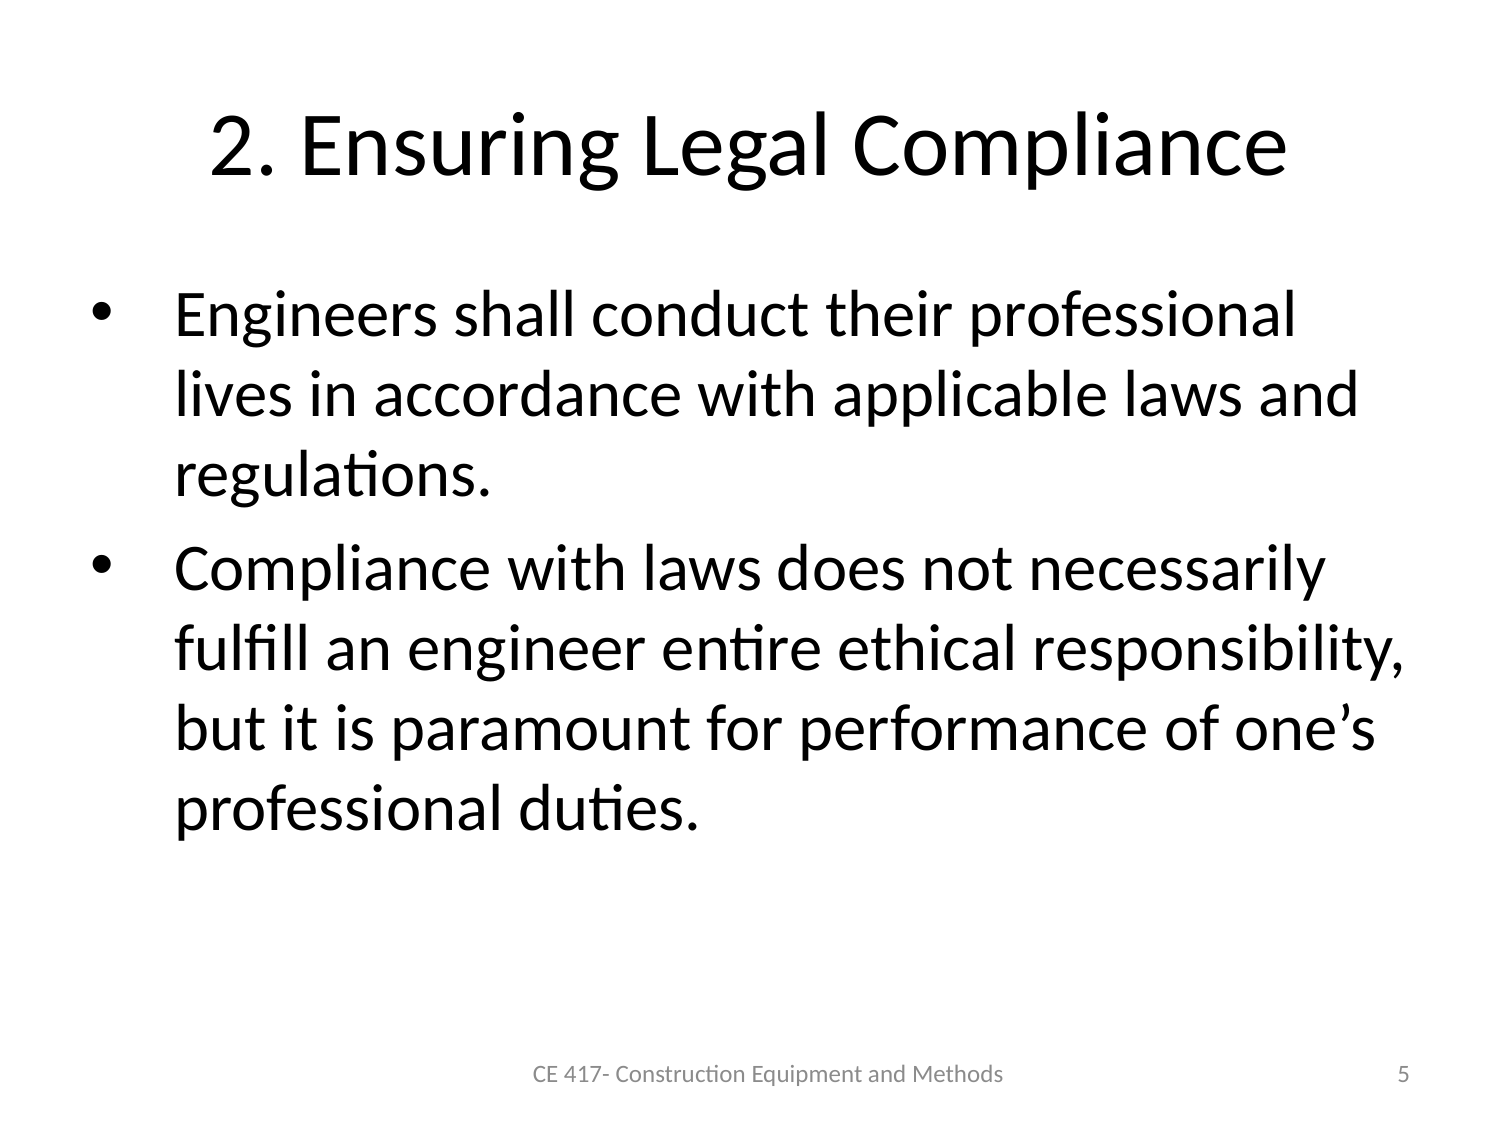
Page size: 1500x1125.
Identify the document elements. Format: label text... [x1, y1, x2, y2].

title 2. Ensuring Legal Compliance [75, 45, 1425, 233]
footer CE 417- Construction Equipment and Methods [512, 1042, 1025, 1103]
slide_number 5 [1074, 1042, 1425, 1103]
list Engineers shall conduct their professional lives in accordance with applicable laws and regulations. Compliance with laws does not necessarily fulfill an engineer entire ethical responsibility, but it is paramount for performance of one’s professional duties. [75, 262, 1425, 1005]
